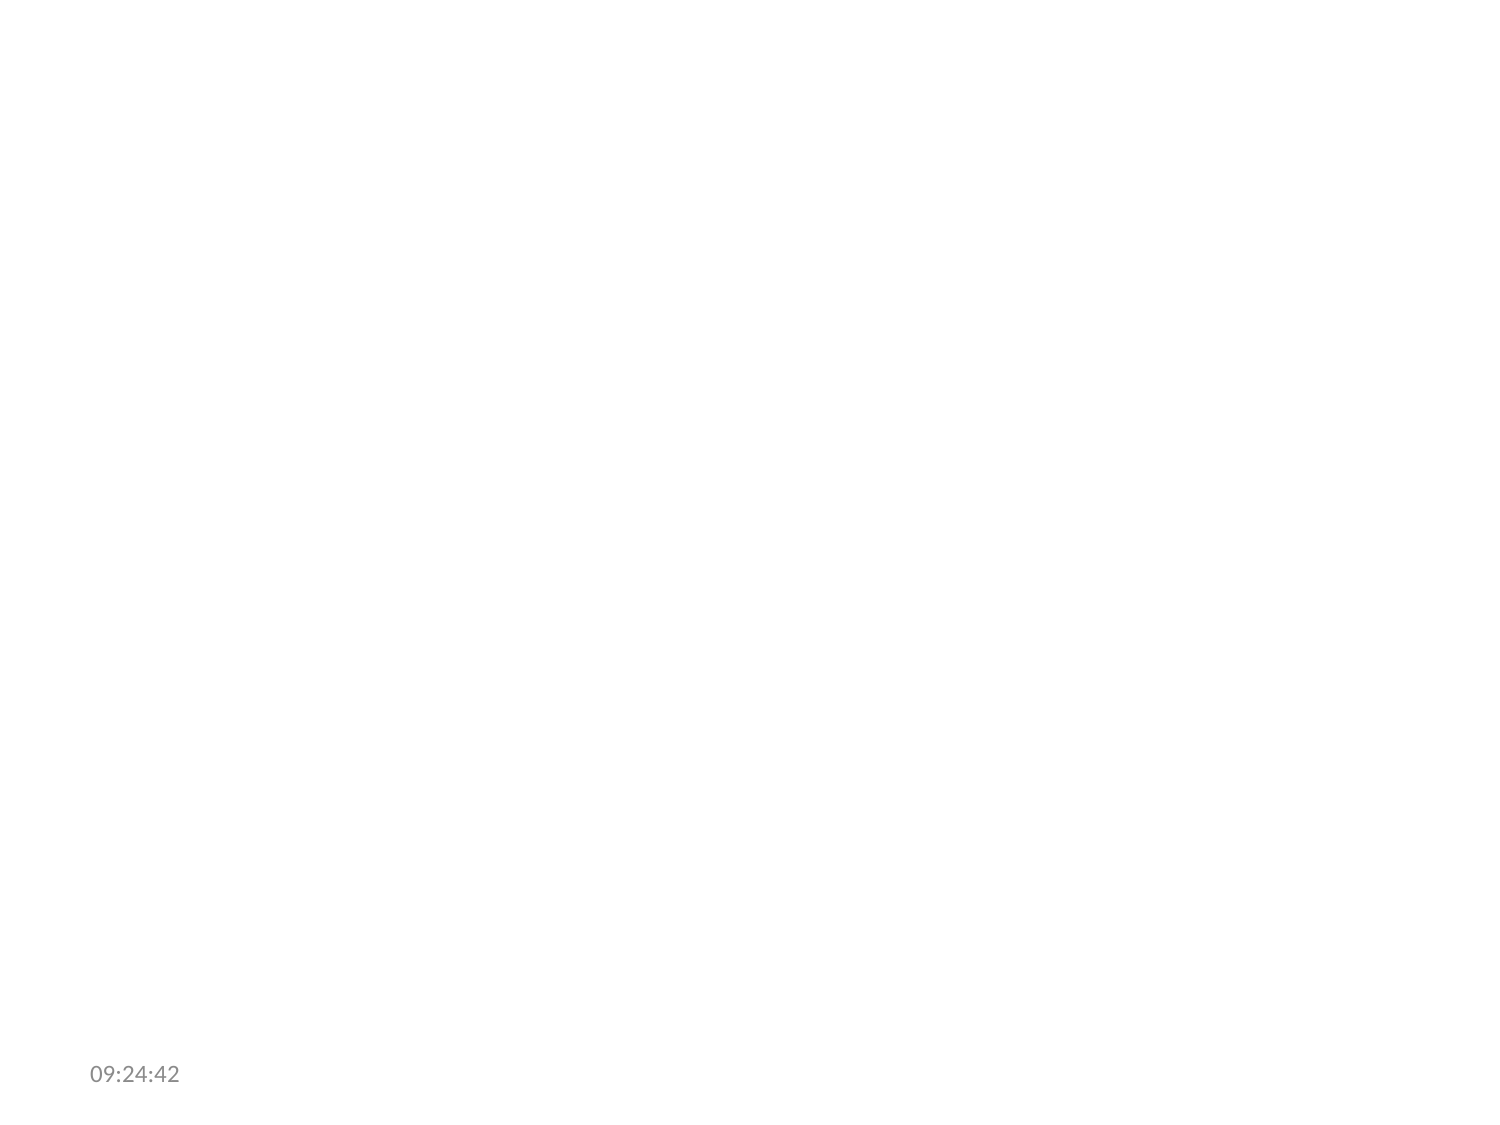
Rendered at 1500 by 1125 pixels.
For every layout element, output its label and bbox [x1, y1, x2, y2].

slide_number [75, 1042, 425, 1103]
